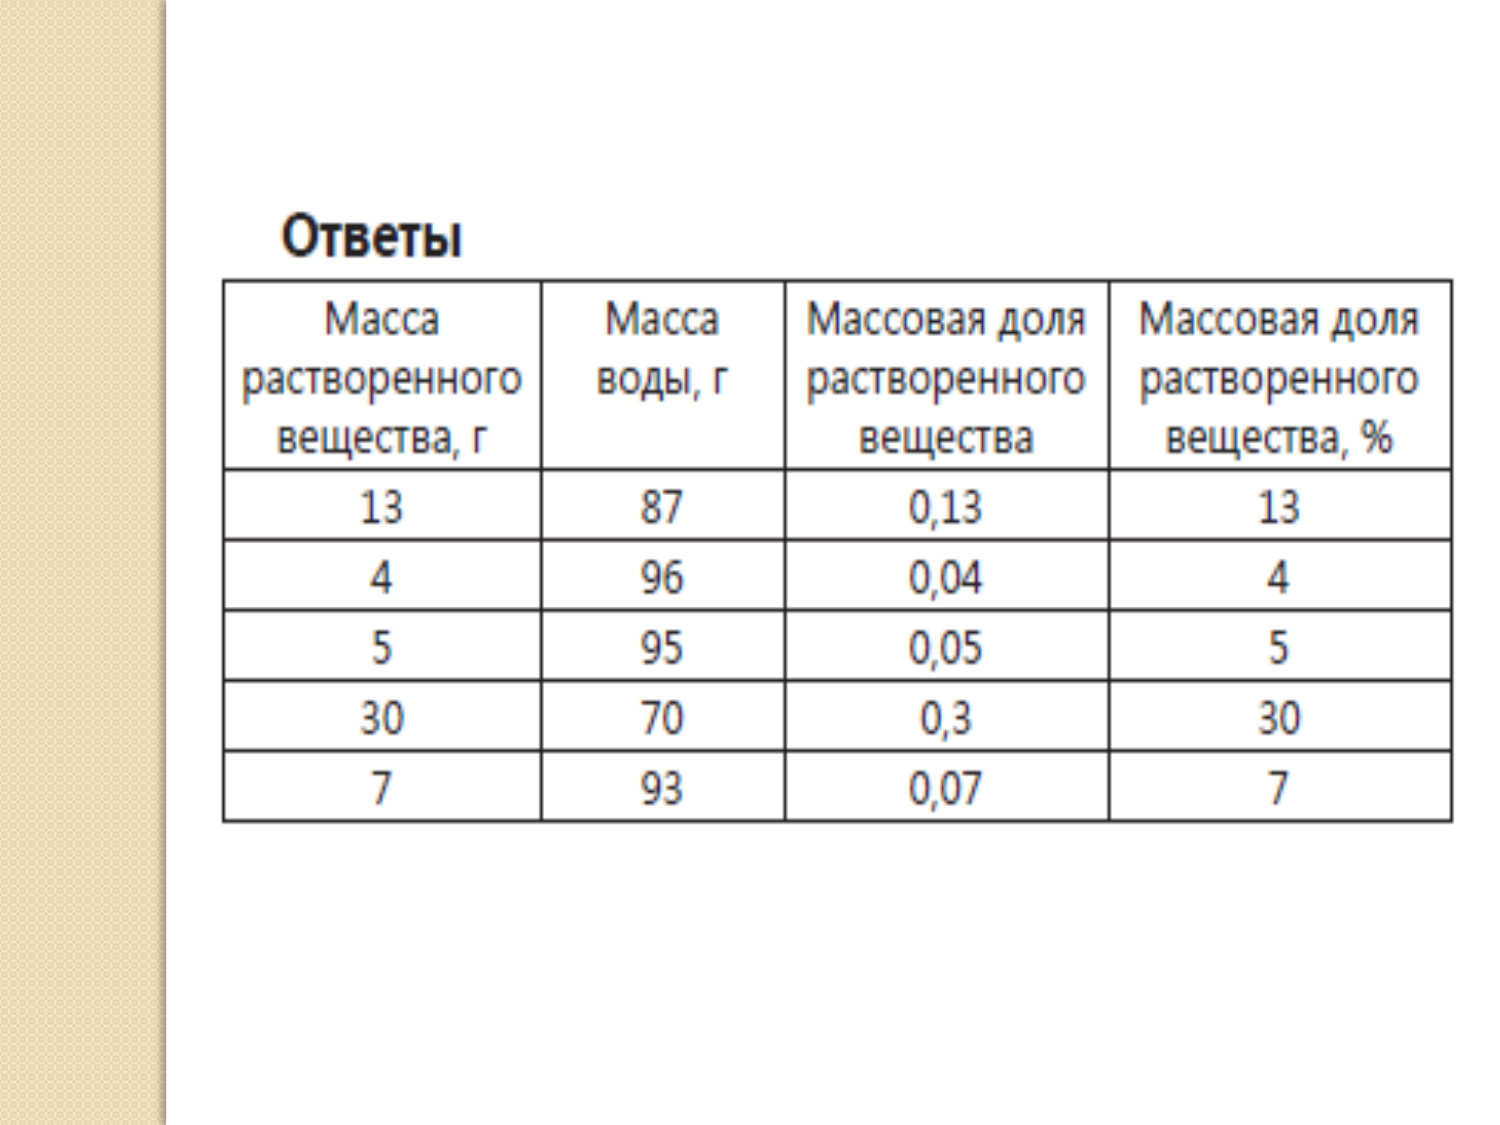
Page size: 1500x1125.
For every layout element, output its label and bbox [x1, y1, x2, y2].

picture [218, 136, 1459, 835]
